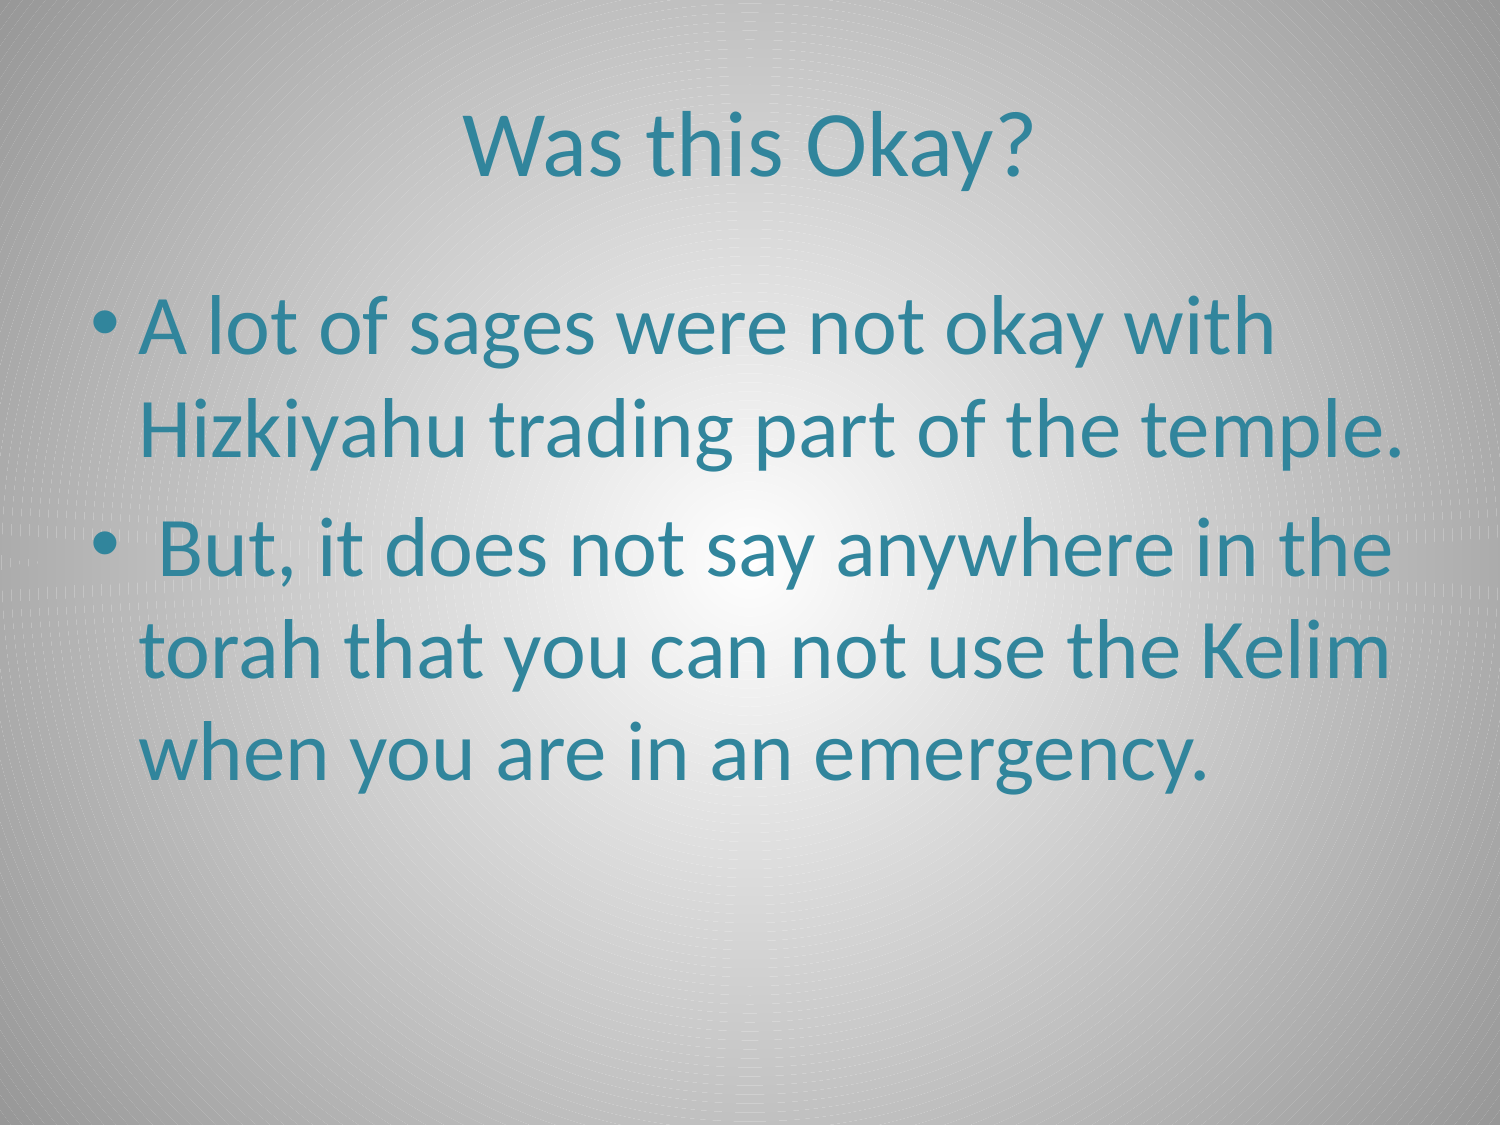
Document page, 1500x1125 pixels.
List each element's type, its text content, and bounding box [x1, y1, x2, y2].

title Was this Okay? [75, 45, 1425, 233]
list A lot of sages were not okay with Hizkiyahu trading part of the temple. But, it does not say anywhere in the torah that you can not use the Kelim when you are in an emergency. [75, 262, 1425, 1005]
